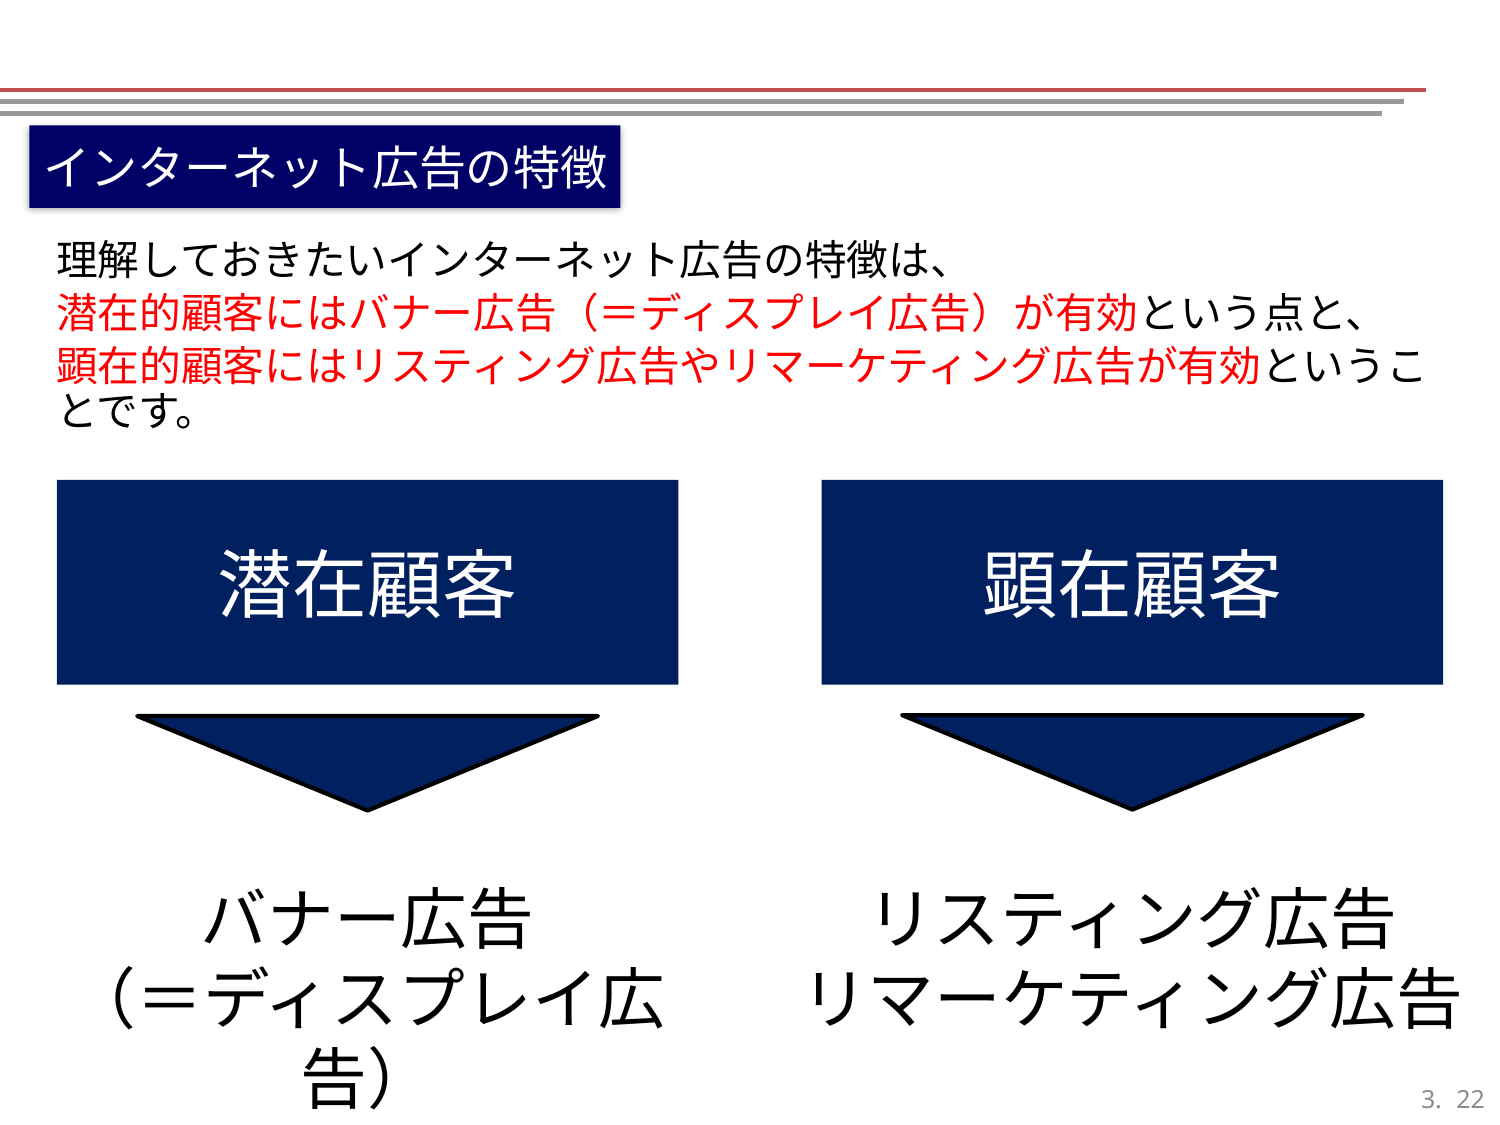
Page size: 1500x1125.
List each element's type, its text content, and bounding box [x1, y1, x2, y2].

text_box [900, 713, 1365, 812]
slide_number 21 [1381, 1065, 1500, 1125]
text_box インターネット広告の特徴 [29, 125, 621, 208]
text_box 顕在顧客 [821, 479, 1444, 685]
text_box 理解しておきたいインターネット広告の特徴は、 潜在的顧客にはバナー広告（＝ディスプレイ広告）が有効という点と、 顕在的顧客にはリスティング広告やリマーケティング広告が有効ということです。 [39, 230, 1461, 434]
text_box [135, 713, 600, 813]
text_box リスティング広告 リマーケティング広告 [755, 869, 1500, 1045]
text_box バナー広告 （＝ディスプレイ広告） [0, 869, 745, 1125]
text_box 潜在顧客 [56, 479, 679, 685]
